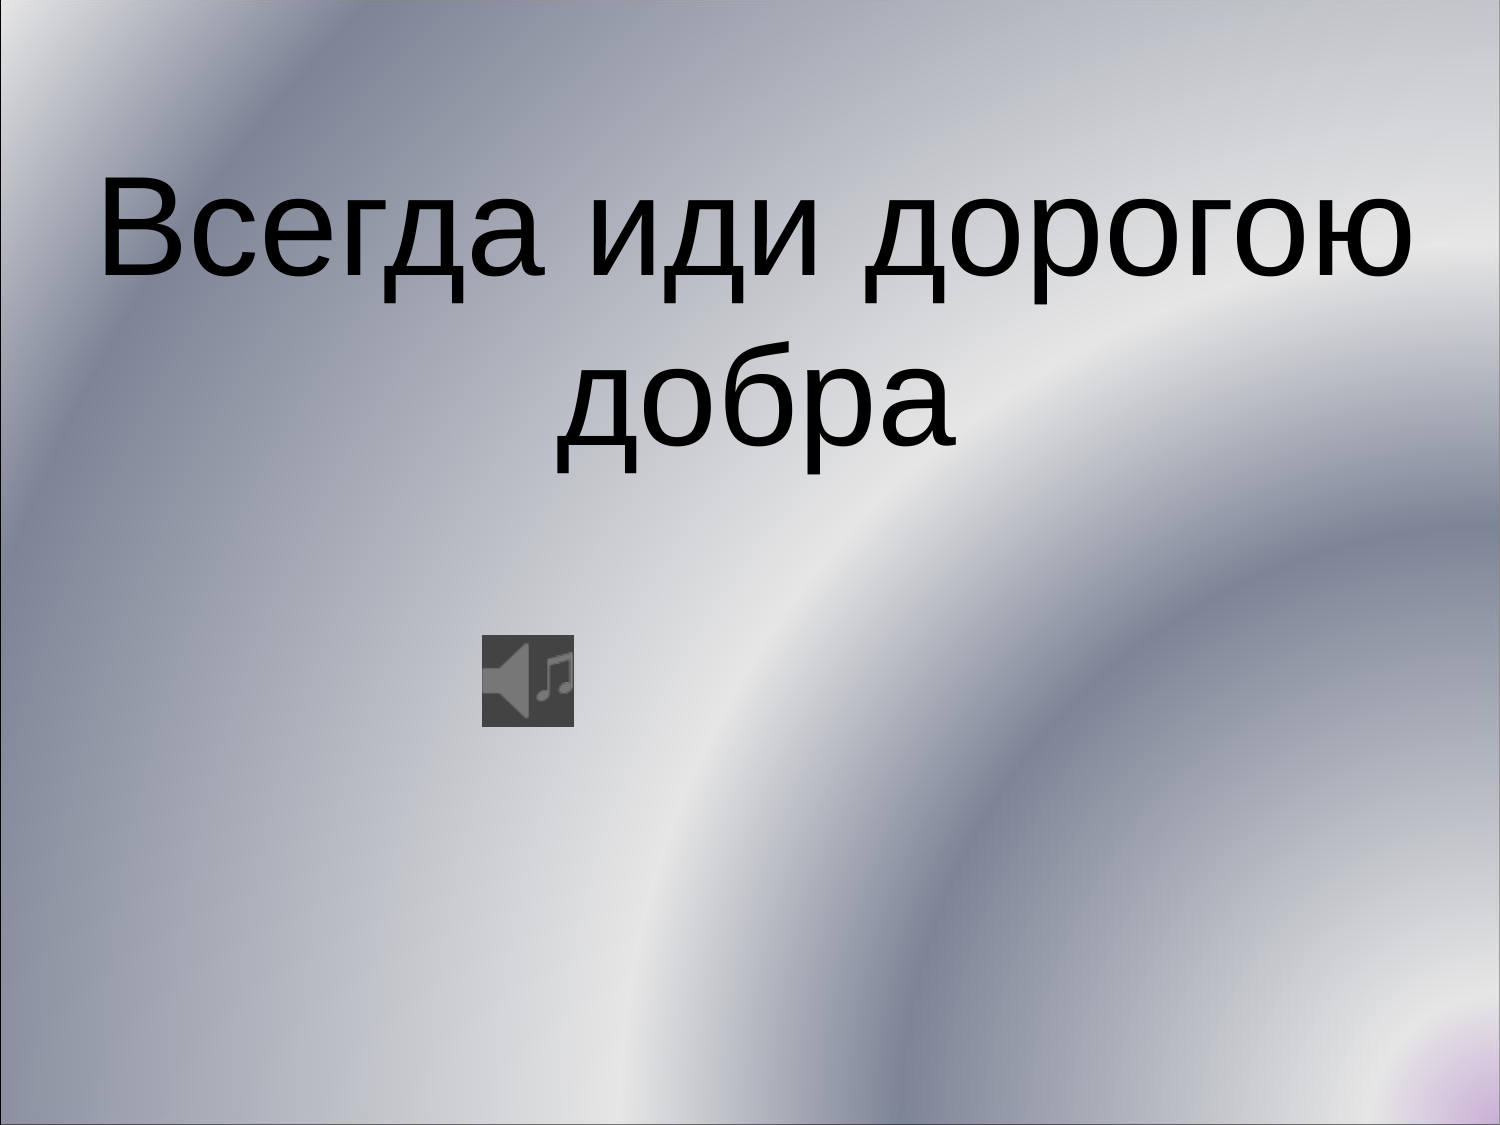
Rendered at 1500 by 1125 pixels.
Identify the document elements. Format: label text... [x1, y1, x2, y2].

title Всегда иди дорогою добра [74, 44, 1438, 563]
picture [0, 0, 1500, 1125]
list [480, 633, 576, 729]
